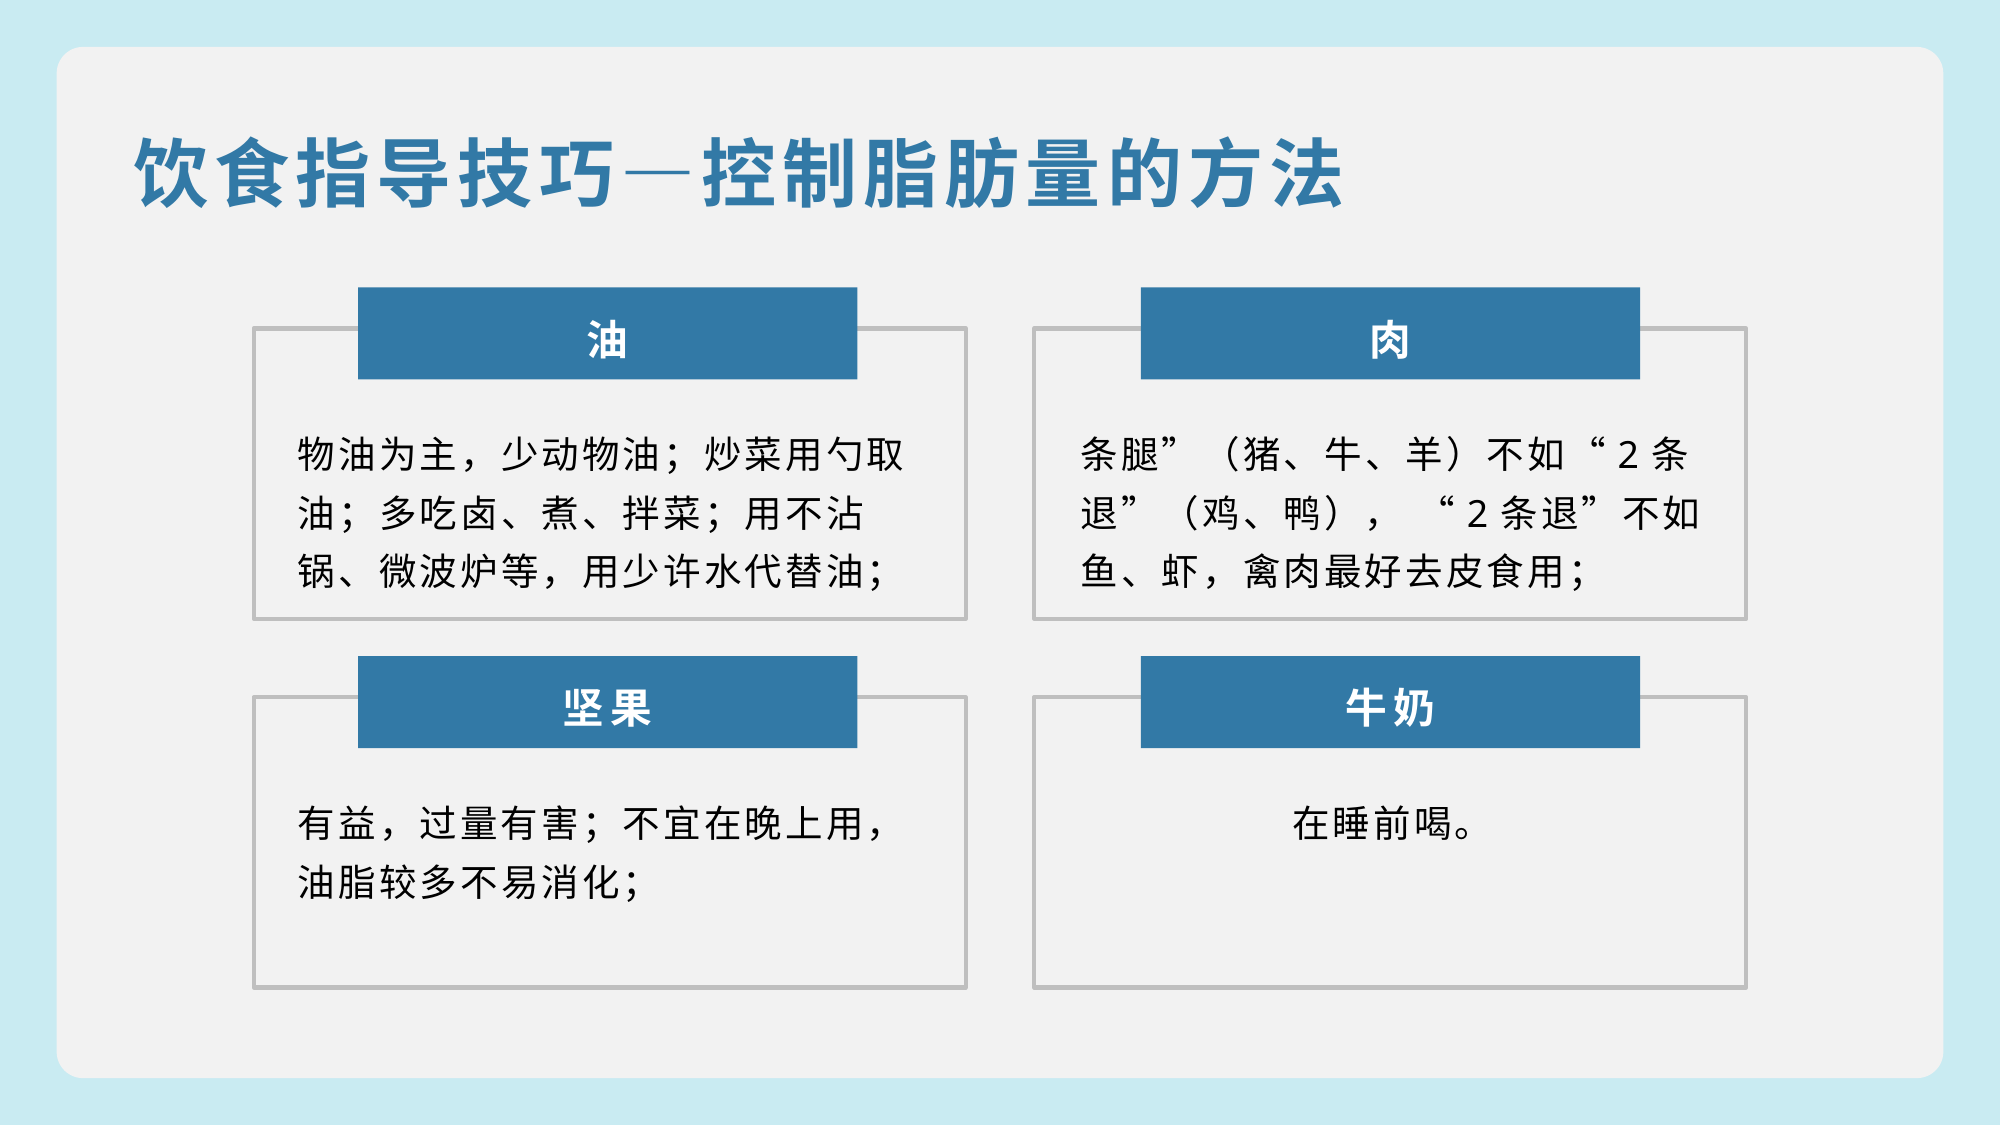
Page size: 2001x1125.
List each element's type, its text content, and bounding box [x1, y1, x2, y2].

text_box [1033, 655, 1747, 988]
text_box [1033, 287, 1747, 619]
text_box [253, 655, 966, 988]
text_box [54, 44, 1946, 1081]
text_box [253, 287, 966, 619]
text_box 饮食指导技巧—控制脂肪量的方法 [118, 84, 1500, 240]
